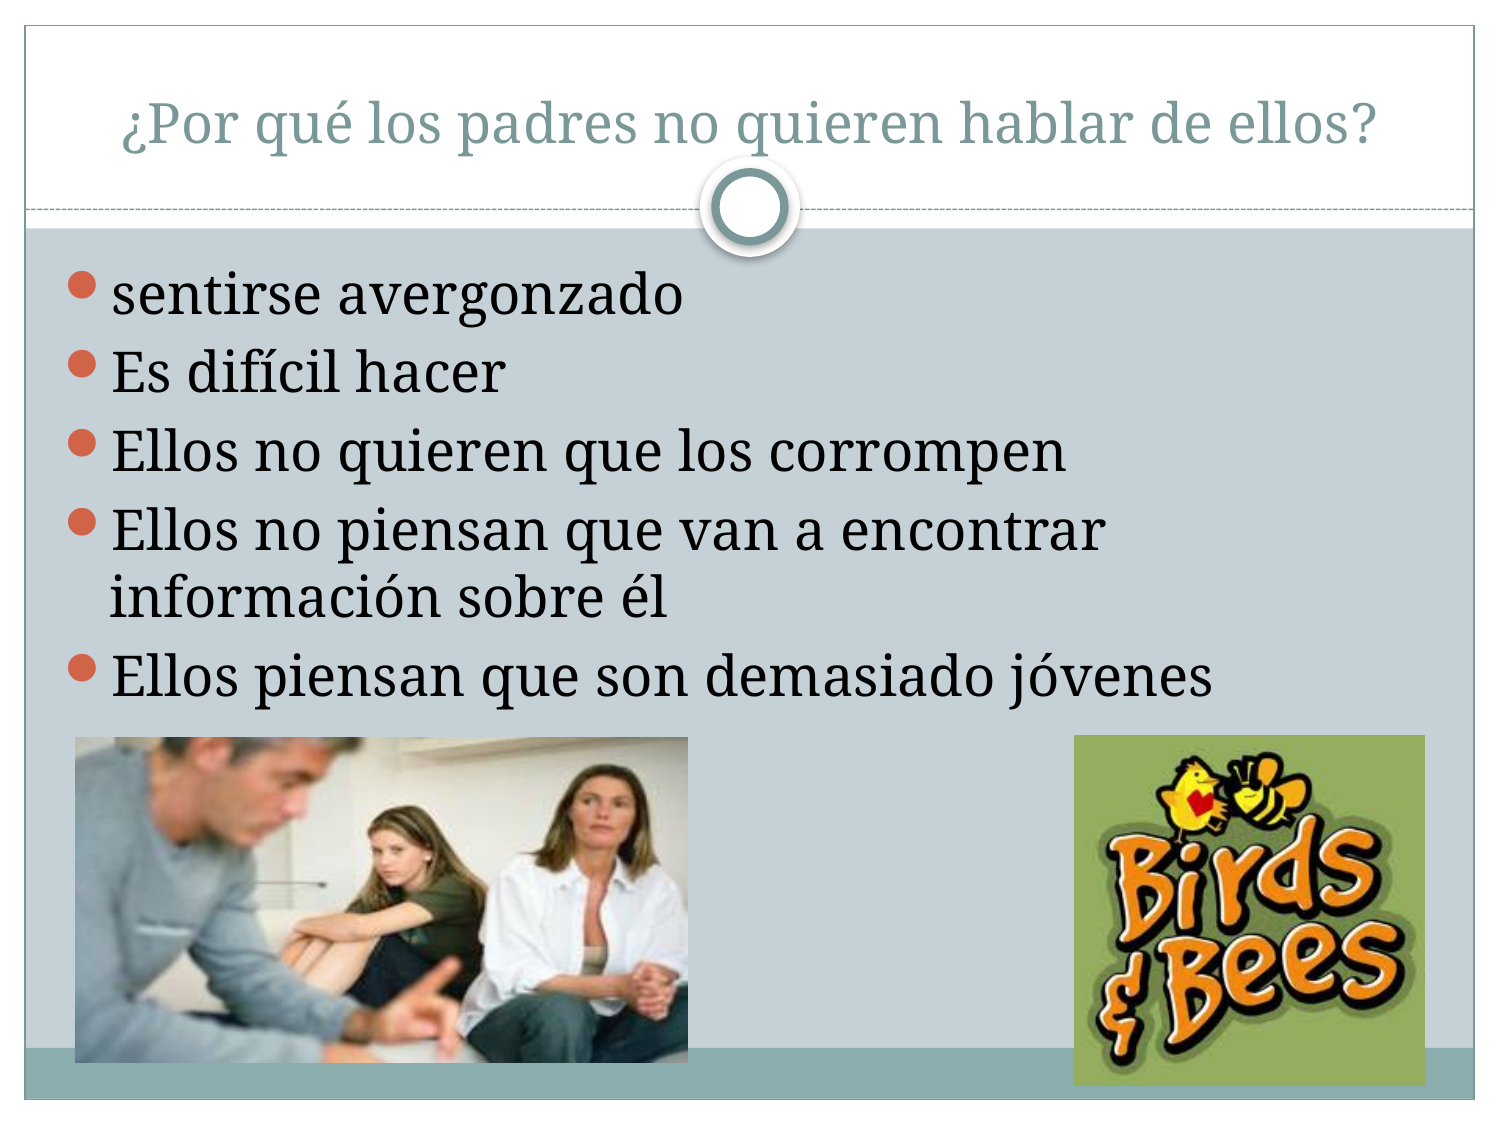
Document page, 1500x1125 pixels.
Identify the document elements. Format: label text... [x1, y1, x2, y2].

title ¿Por qué los padres no quieren hablar de ellos? [49, 37, 1450, 162]
list sentirse avergonzado Es difícil hacer Ellos no quieren que los corrompen Ellos no piensan que van a encontrar información sobre él Ellos piensan que son demasiado jóvenes [49, 250, 1445, 1001]
picture [74, 737, 688, 1063]
picture [1074, 734, 1426, 1086]
